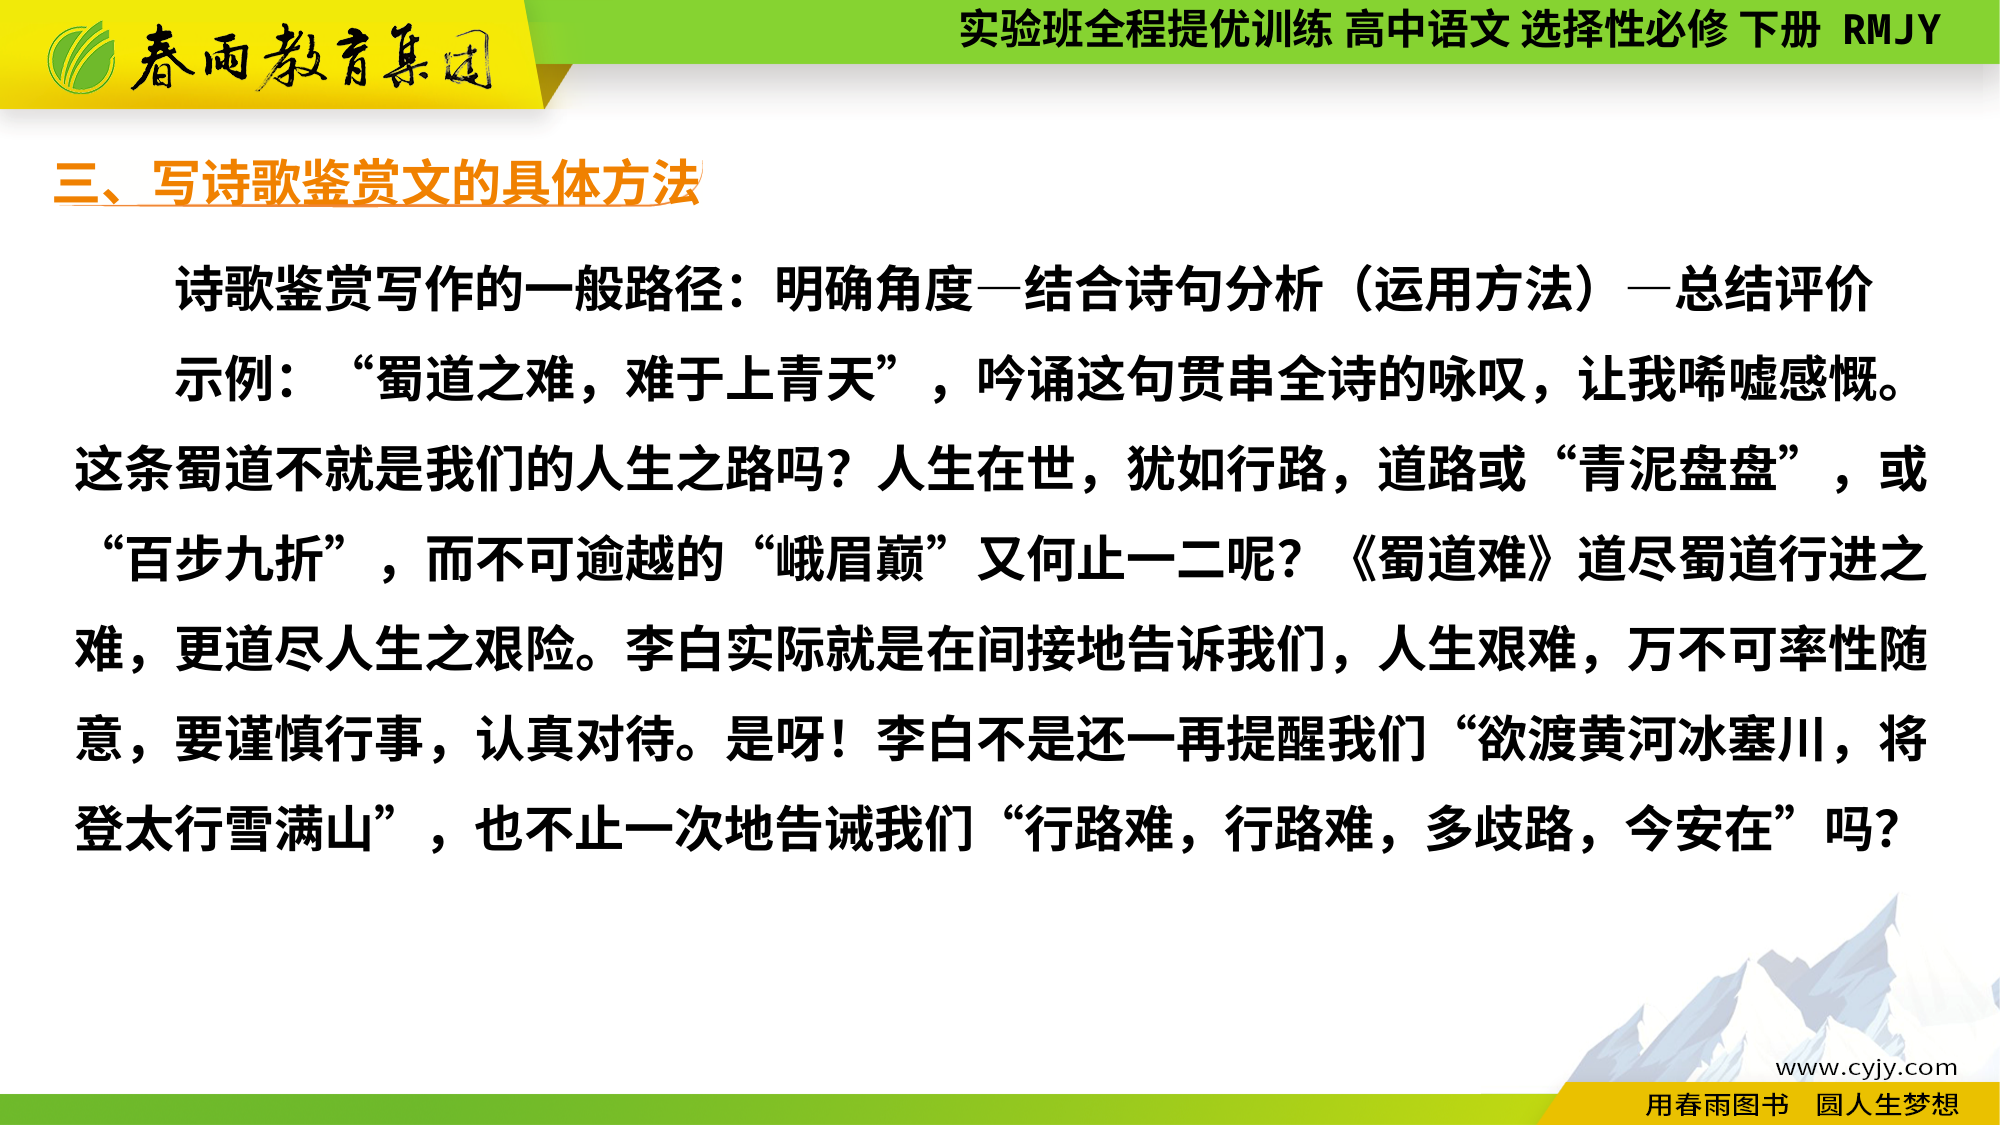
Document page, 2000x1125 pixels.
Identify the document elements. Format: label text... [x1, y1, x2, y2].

picture [0, 0, 2000, 1125]
list 诗歌鉴赏写作的一般路径：明确角度—结合诗句分析（运用方法）—总结评价 示例：“蜀道之难，难于上青天”，吟诵这句贯串全诗的咏叹，让我唏嘘感慨。这条蜀道不就是我们的人生之路吗？人生在世，犹如行路，道路或“青泥盘盘”，或“百步九折”，而不可逾越的“峨眉巅”又何止一二呢？《蜀道难》道尽蜀道行进之难，更道尽人生之艰险。李白实际就是在间接地告诉我们，人生艰难，万不可率性随意，要谨慎行事，认真对待。是呀！李白不是还一再提醒我们“欲渡黄河冰塞川，将登太行雪满山”，也不止一次地告诫我们“行路难，行路难，多歧路，今安在”吗？ [59, 220, 1944, 963]
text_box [31, 113, 722, 209]
